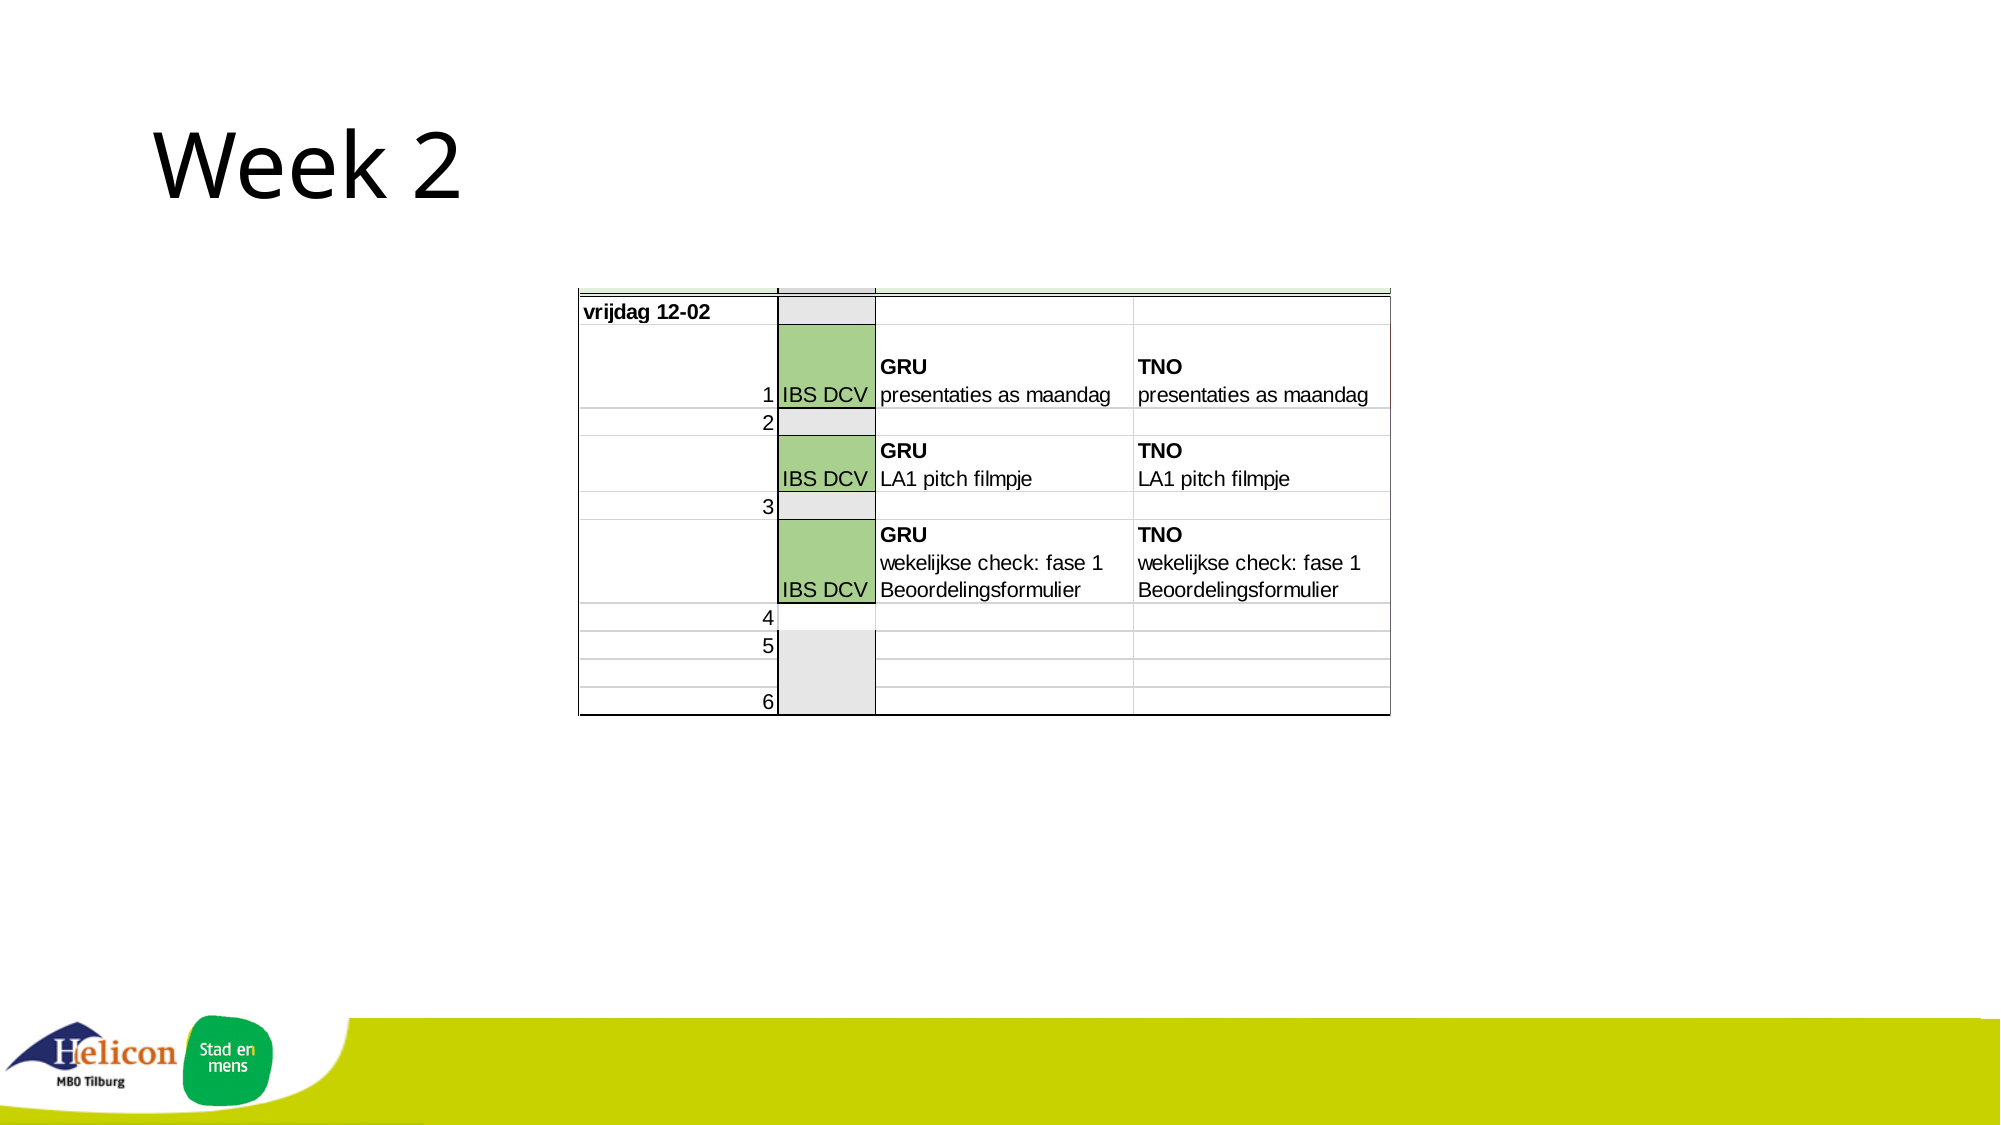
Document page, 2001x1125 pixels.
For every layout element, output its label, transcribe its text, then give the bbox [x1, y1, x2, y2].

title Week 2 [137, 59, 1863, 278]
picture [0, 1013, 424, 1125]
picture [578, 288, 1392, 837]
